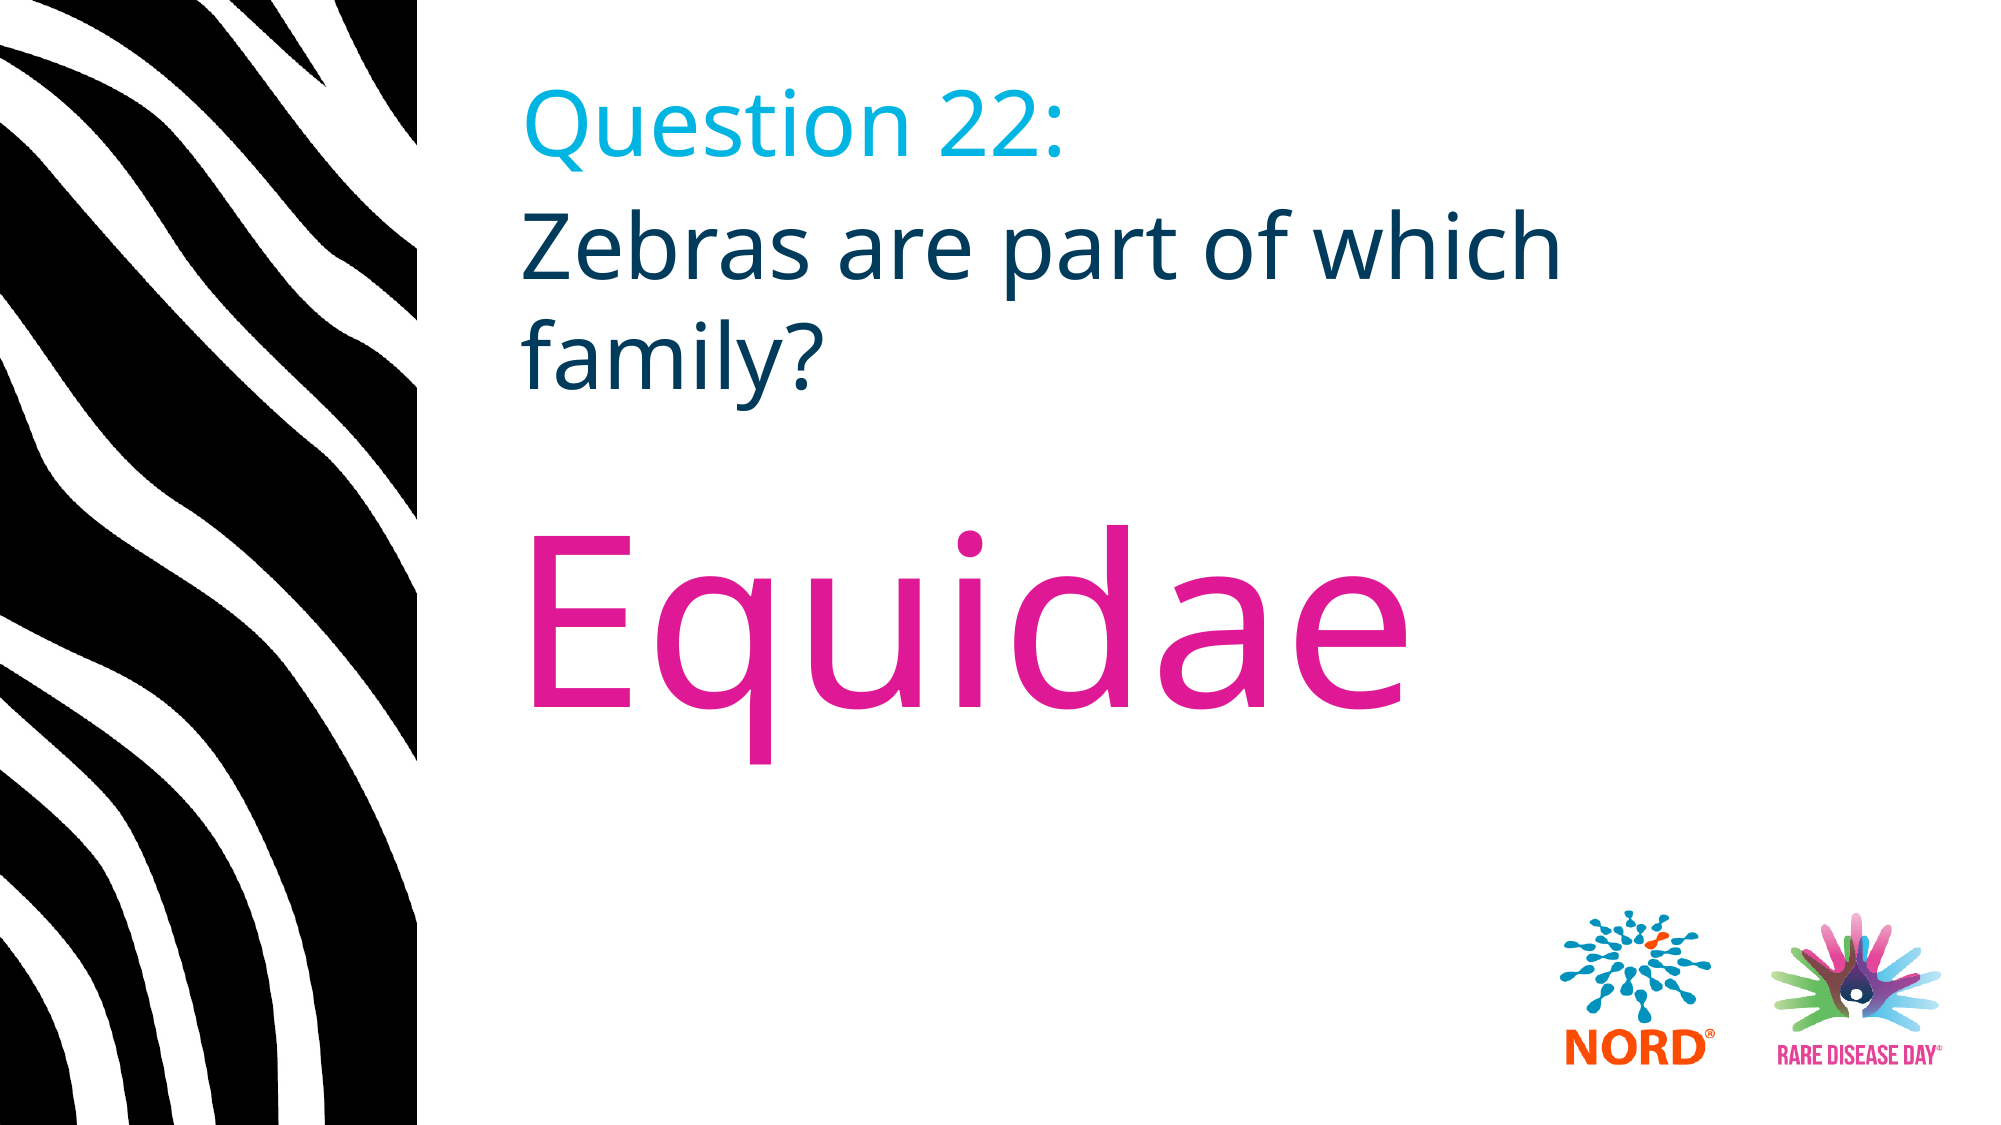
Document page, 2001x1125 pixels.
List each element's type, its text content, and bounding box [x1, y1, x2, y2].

picture [0, 0, 2001, 1125]
text_box Zebras are part of which family? [505, 180, 1900, 415]
title Question 22: [506, 75, 1863, 180]
text_box Equidae [496, 512, 1853, 711]
